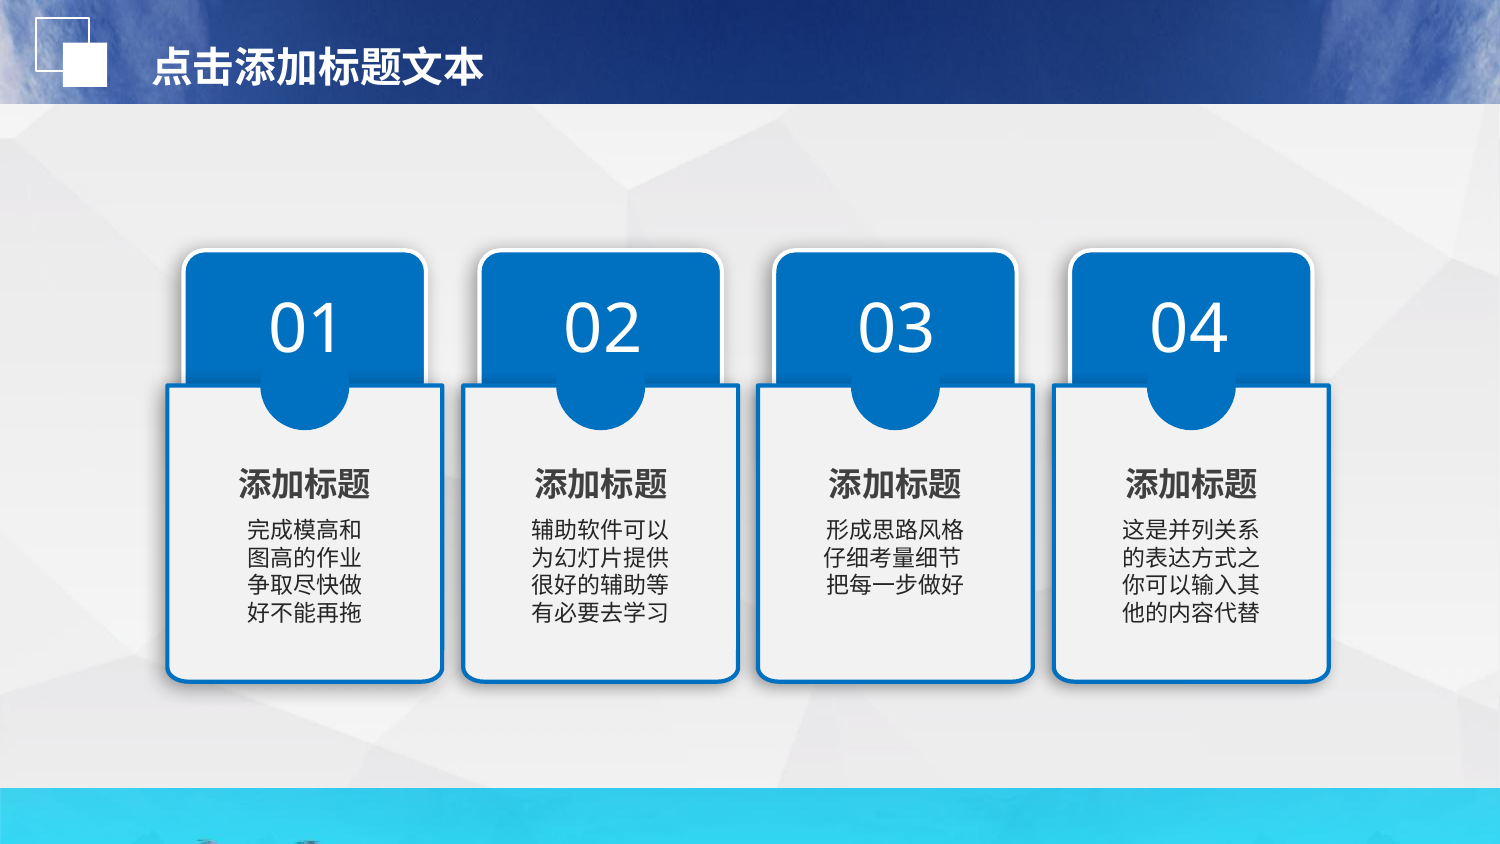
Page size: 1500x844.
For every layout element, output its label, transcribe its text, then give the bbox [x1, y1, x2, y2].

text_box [757, 250, 1034, 682]
picture [0, 0, 1500, 844]
text_box 点击添加标题文本 [136, 33, 501, 99]
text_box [1053, 250, 1329, 682]
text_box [167, 250, 443, 682]
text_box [463, 250, 739, 682]
